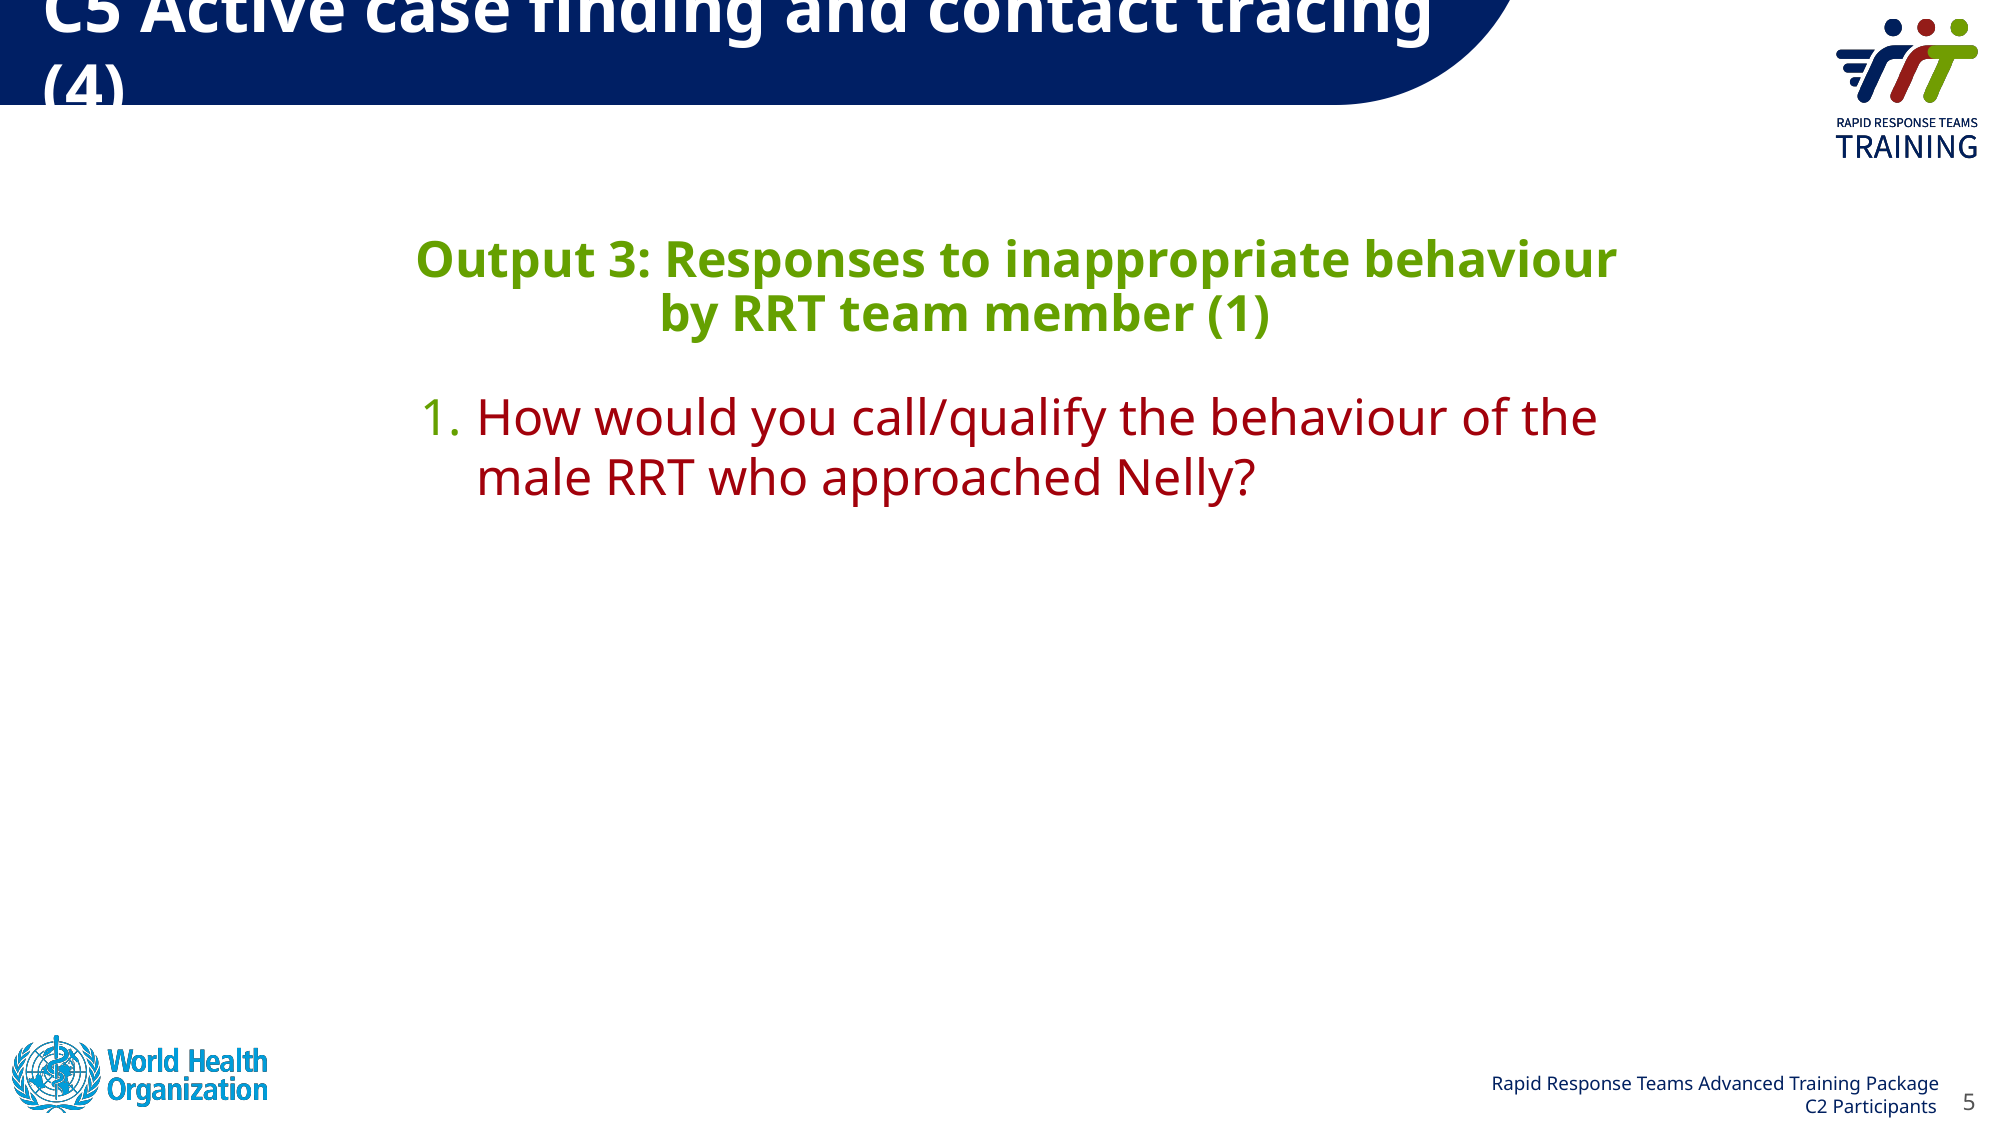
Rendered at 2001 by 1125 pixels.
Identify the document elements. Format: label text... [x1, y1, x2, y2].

picture [12, 1083, 48, 1113]
picture [59, 1035, 267, 1113]
text_box How would you call/qualify the behaviour of the male RRT who approached Nelly? [412, 378, 1620, 513]
picture [12, 1035, 54, 1068]
picture [22, 1062, 26, 1077]
list Output 3: Responses to inappropriate behaviour by RRT team member (1) [294, 226, 1636, 992]
title C5 Active case finding and contact tracing (4) [34, 0, 1487, 99]
picture [40, 1062, 47, 1070]
picture [0, 0, 1533, 105]
picture [36, 1088, 78, 1105]
picture [1835, 19, 1978, 167]
picture [24, 1054, 36, 1087]
picture [34, 1054, 43, 1078]
picture [46, 1056, 54, 1062]
picture [50, 1108, 62, 1113]
picture [71, 1053, 90, 1091]
picture [30, 1083, 37, 1091]
